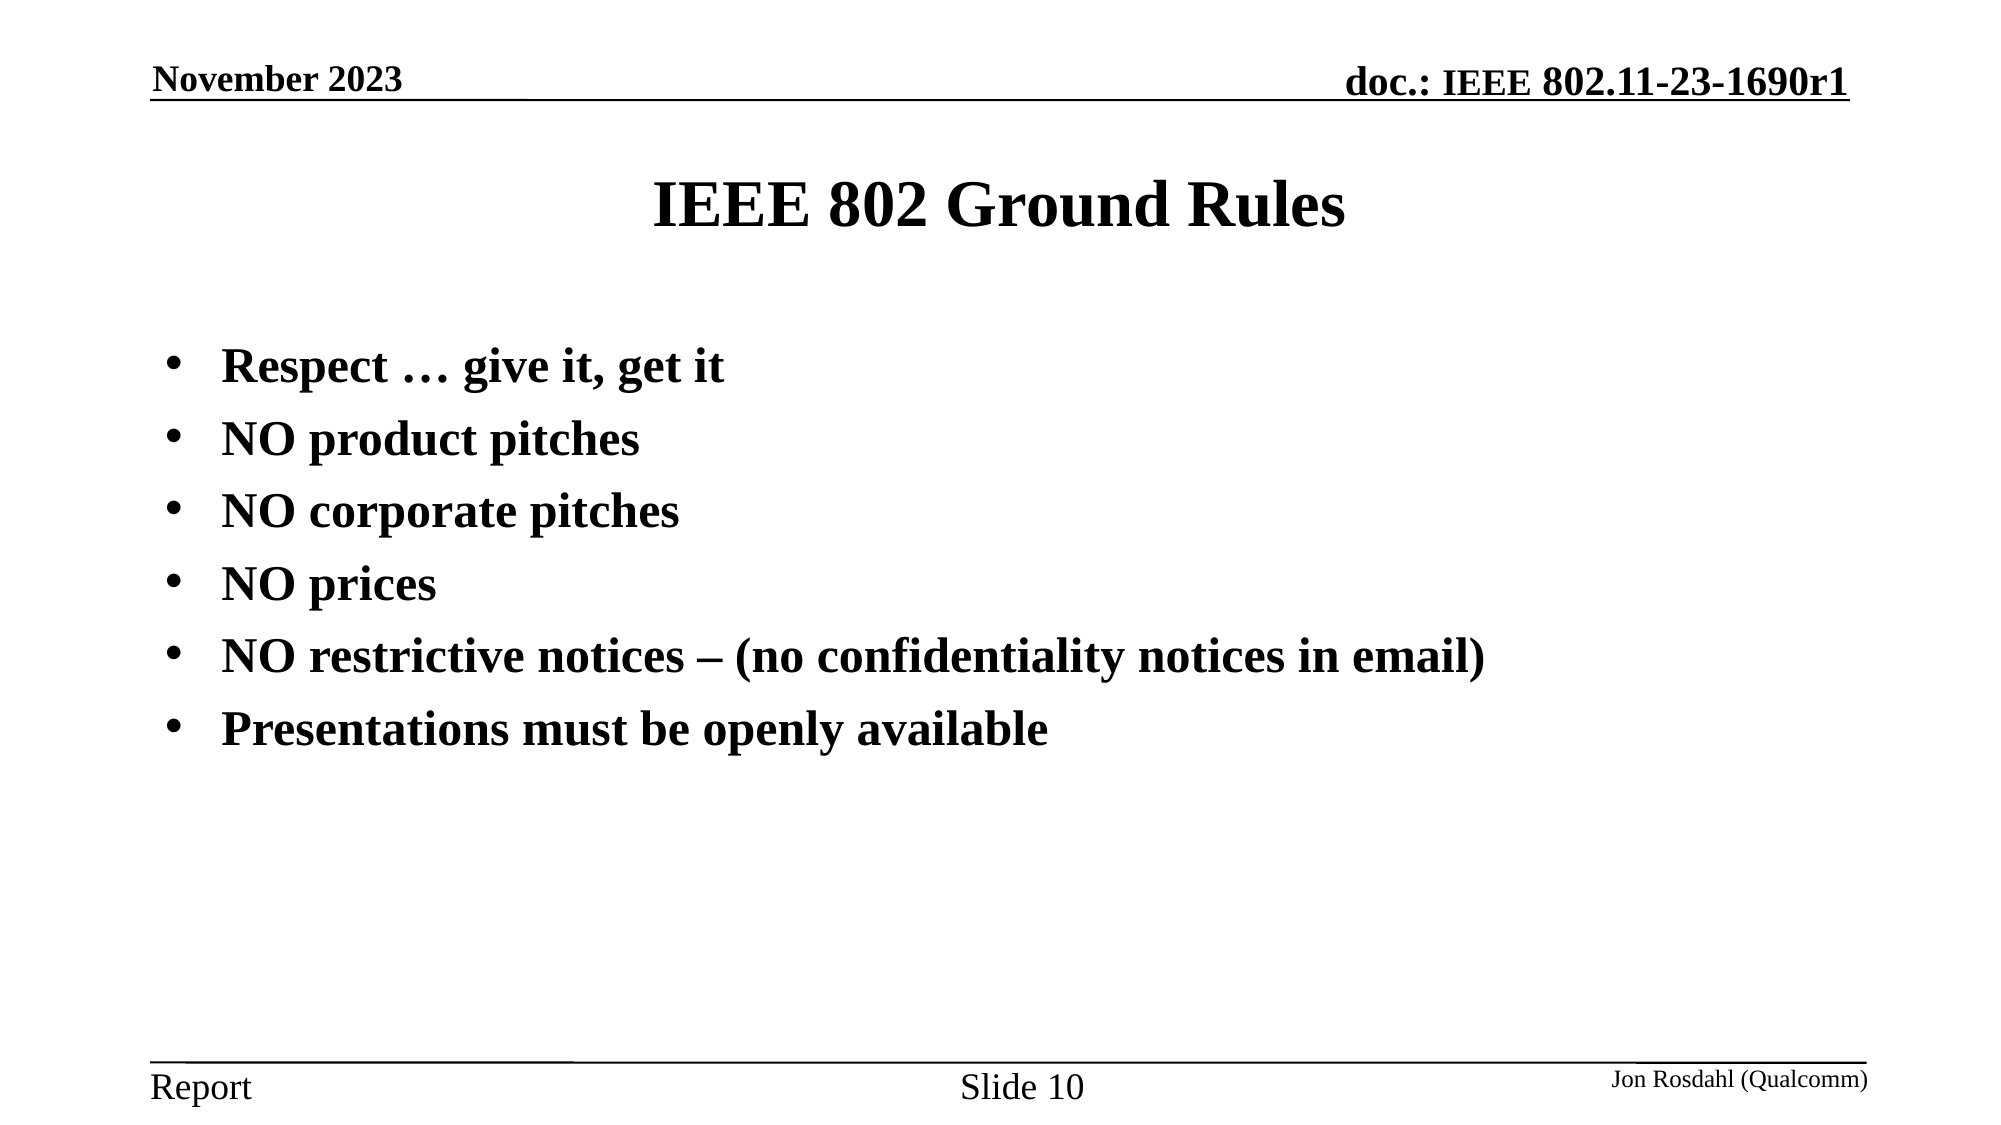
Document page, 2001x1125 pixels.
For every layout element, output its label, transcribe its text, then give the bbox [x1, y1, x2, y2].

footer Jon Rosdahl (Qualcomm) [1171, 1061, 1869, 1093]
title IEEE 802 Ground Rules [149, 112, 1850, 288]
slide_number Slide 10 [950, 1061, 1095, 1125]
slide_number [152, 54, 563, 100]
list Respect … give it, get it NO product pitches NO corporate pitches NO prices NO restrictive notices – (no confidentiality notices in email) Presentations must be openly available [149, 324, 1850, 1000]
